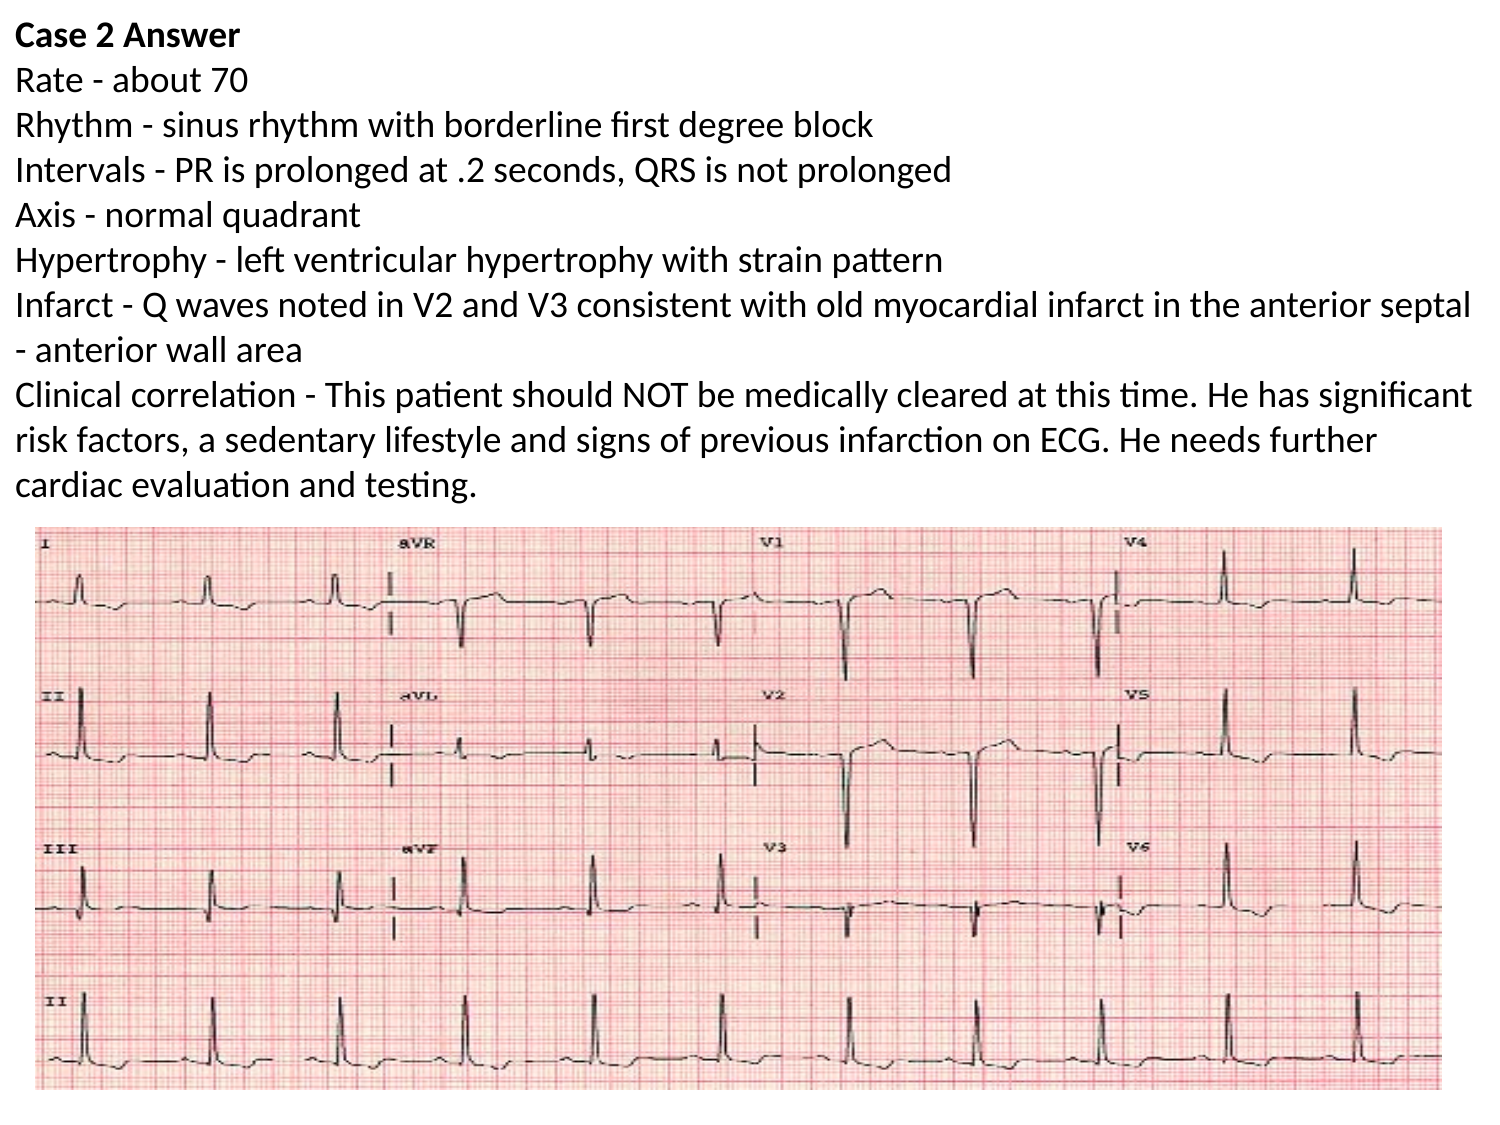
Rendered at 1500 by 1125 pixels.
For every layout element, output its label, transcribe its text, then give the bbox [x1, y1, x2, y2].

text_box Case 2 Answer Rate - about 70 Rhythm - sinus rhythm with borderline first degree block Intervals - PR is prolonged at .2 seconds, QRS is not prolonged Axis - normal quadrant Hypertrophy - left ventricular hypertrophy with strain pattern Infarct - Q waves noted in V2 and V3 consistent with old myocardial infarct in the anterior septal - anterior wall area Clinical correlation - This patient should NOT be medically cleared at this time. He has significant risk factors, a sedentary lifestyle and signs of previous infarction on ECG. He needs further cardiac evaluation and testing. [0, 2, 1500, 558]
picture [34, 527, 1442, 1091]
